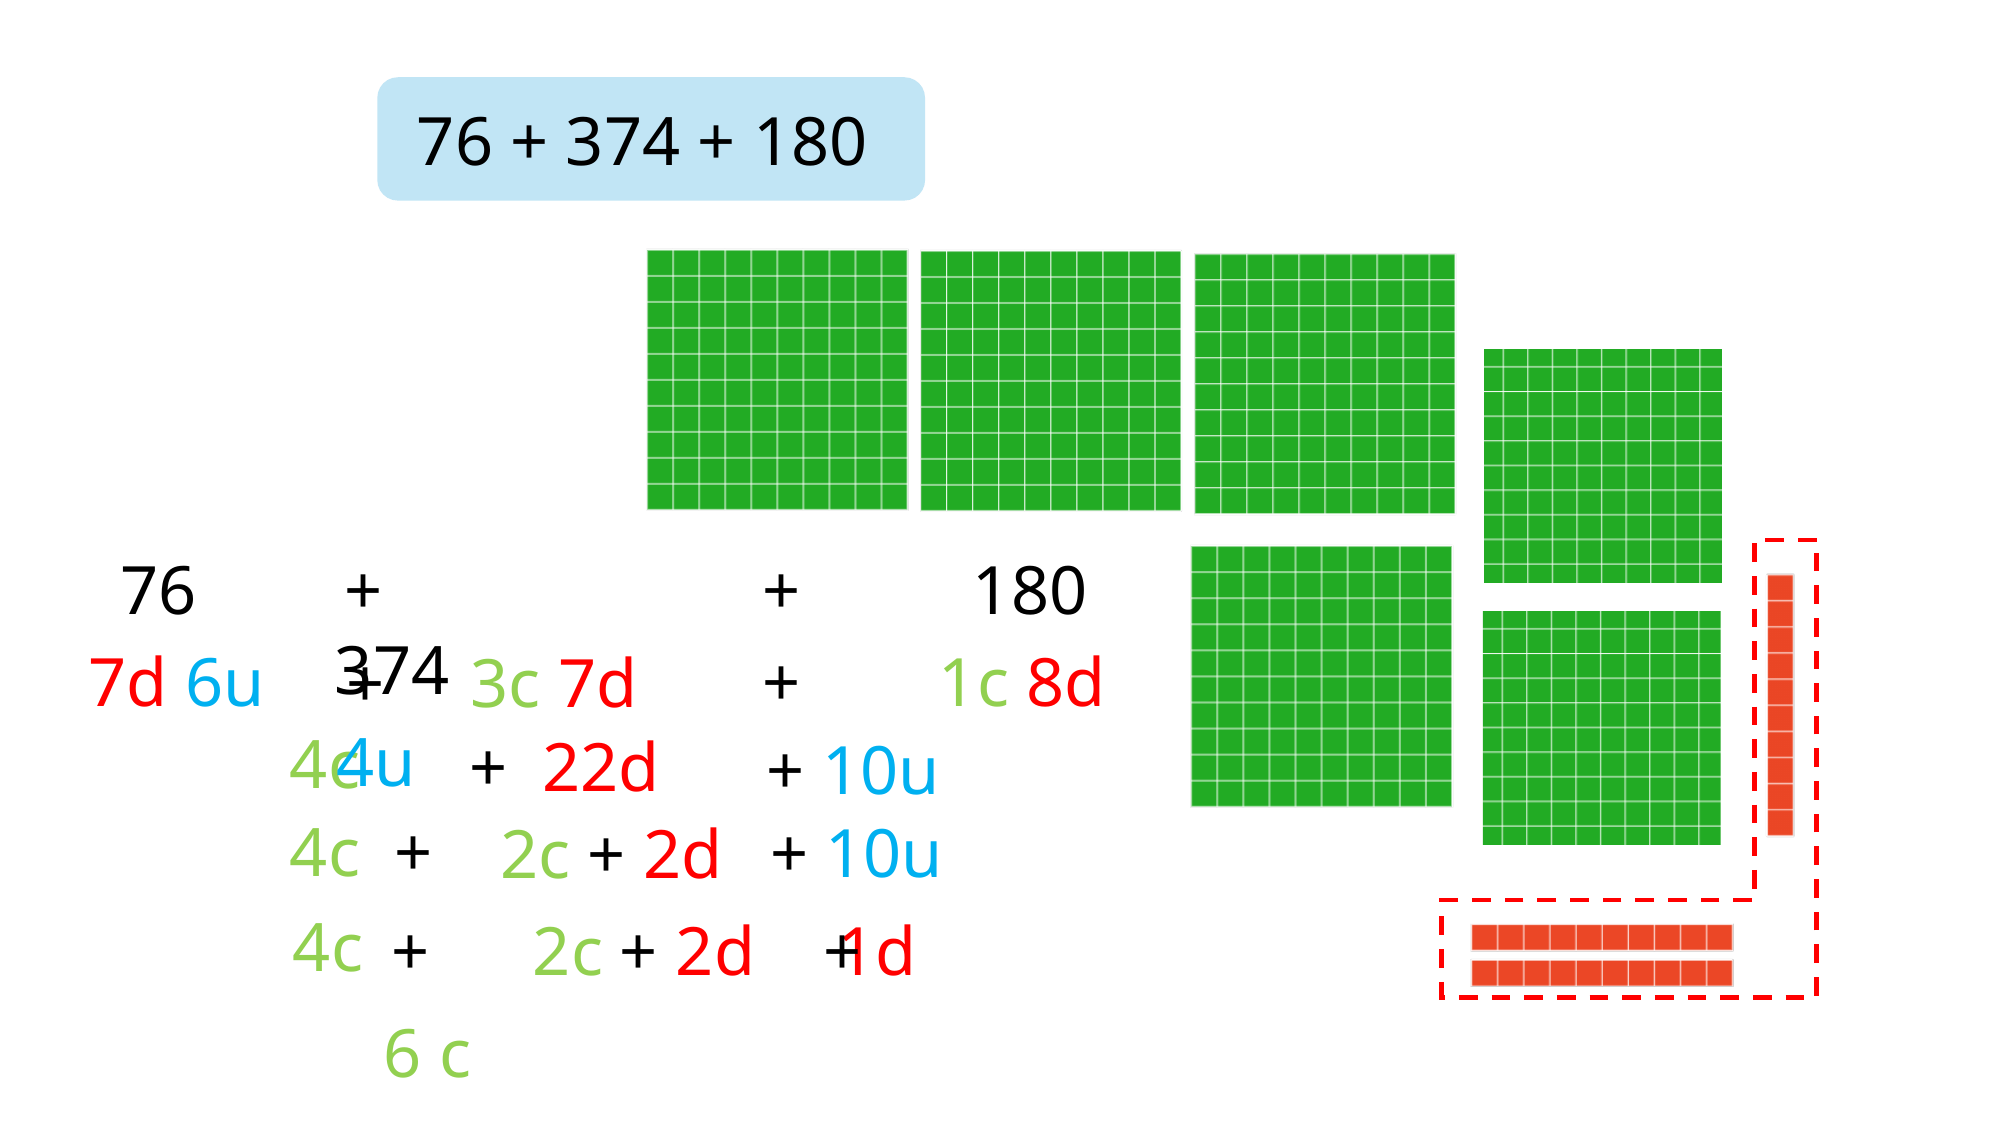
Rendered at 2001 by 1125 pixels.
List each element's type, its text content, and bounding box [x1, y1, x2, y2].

picture [1483, 348, 1723, 583]
text_box 1d [881, 901, 1009, 997]
text_box 76 + 374 + 180 [375, 75, 927, 203]
text_box + 180 [737, 566, 1137, 632]
text_box 4c [274, 714, 321, 802]
text_box + 10u [734, 720, 1000, 804]
text_box + 1c 8d [737, 632, 1137, 727]
text_box 7d 6u [73, 632, 321, 727]
text_box 76 [105, 540, 353, 632]
text_box + 2c + 2d + [366, 901, 881, 1077]
picture [1482, 564, 2000, 887]
text_box 6 c [368, 1002, 616, 1098]
text_box 4c + [274, 802, 522, 898]
picture [1302, 923, 1743, 1048]
text_box + 22d [445, 717, 844, 804]
text_box 4c [278, 897, 525, 993]
text_box + 374 [353, 540, 656, 632]
text_box [1440, 832, 1818, 999]
text_box [1753, 539, 1818, 738]
picture [595, 197, 1467, 860]
text_box 2c + 2d [522, 804, 755, 899]
text_box + 10u [755, 803, 1020, 899]
text_box + 3c 7d 4u [321, 632, 723, 802]
